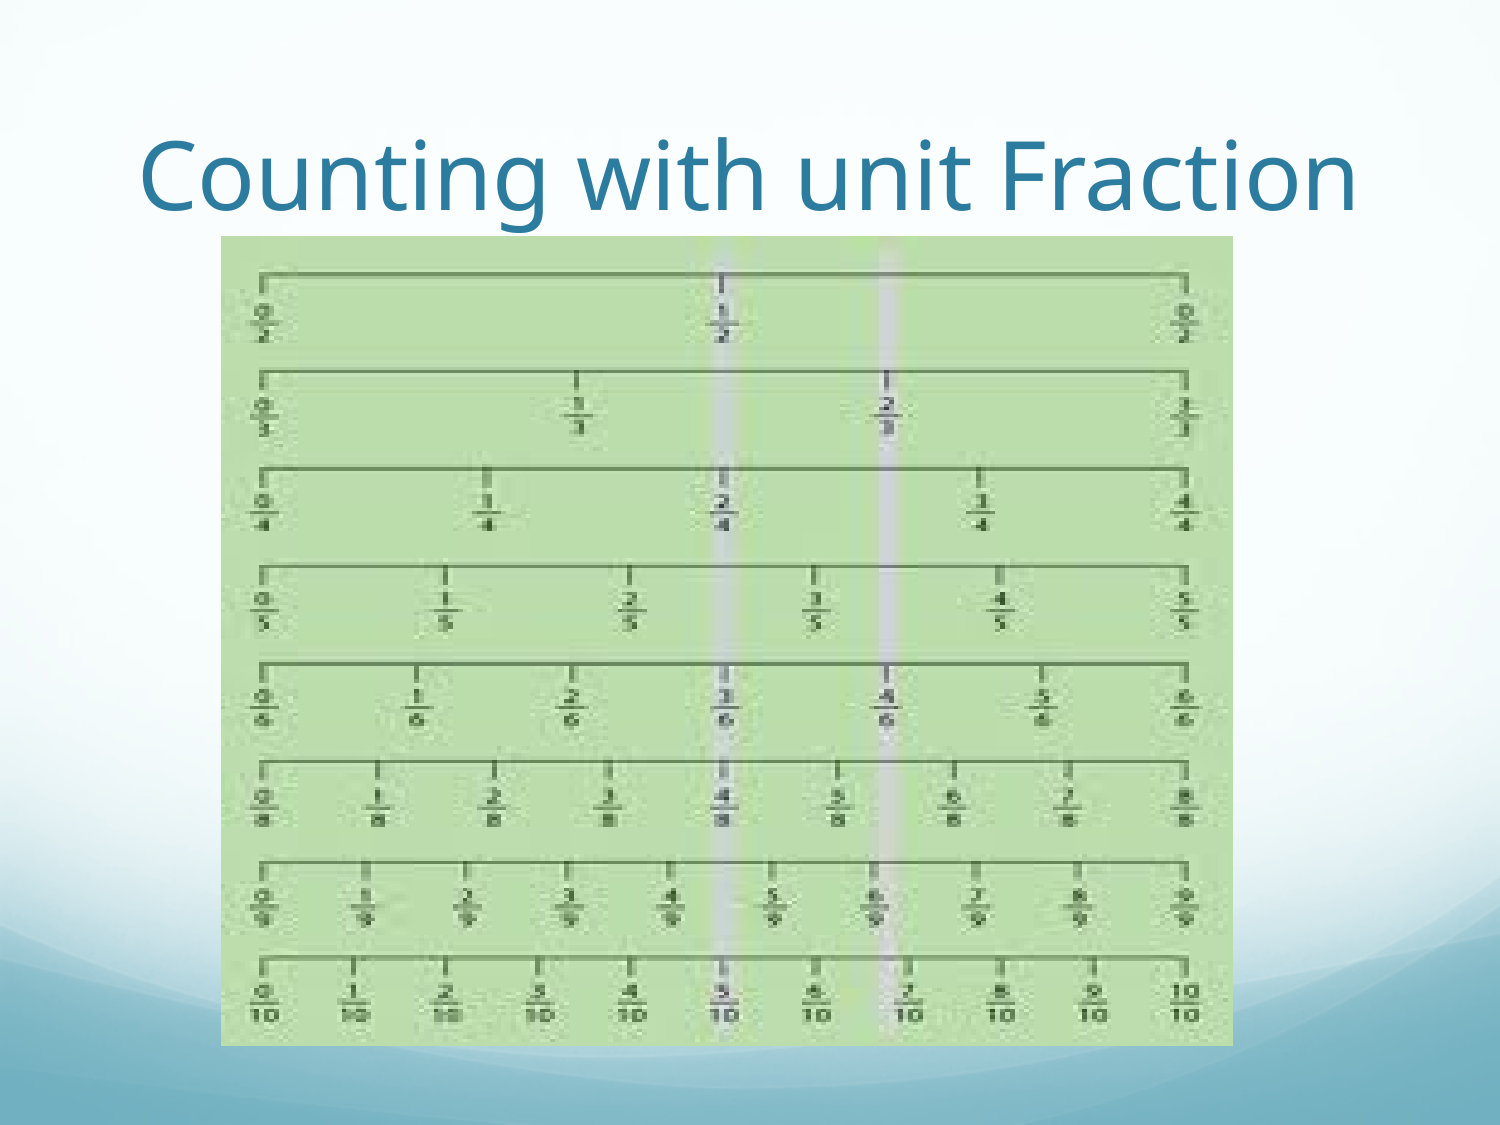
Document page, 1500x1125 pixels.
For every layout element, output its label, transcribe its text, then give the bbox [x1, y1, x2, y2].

title Counting with unit Fraction [90, 17, 1410, 237]
picture [220, 236, 1234, 1047]
